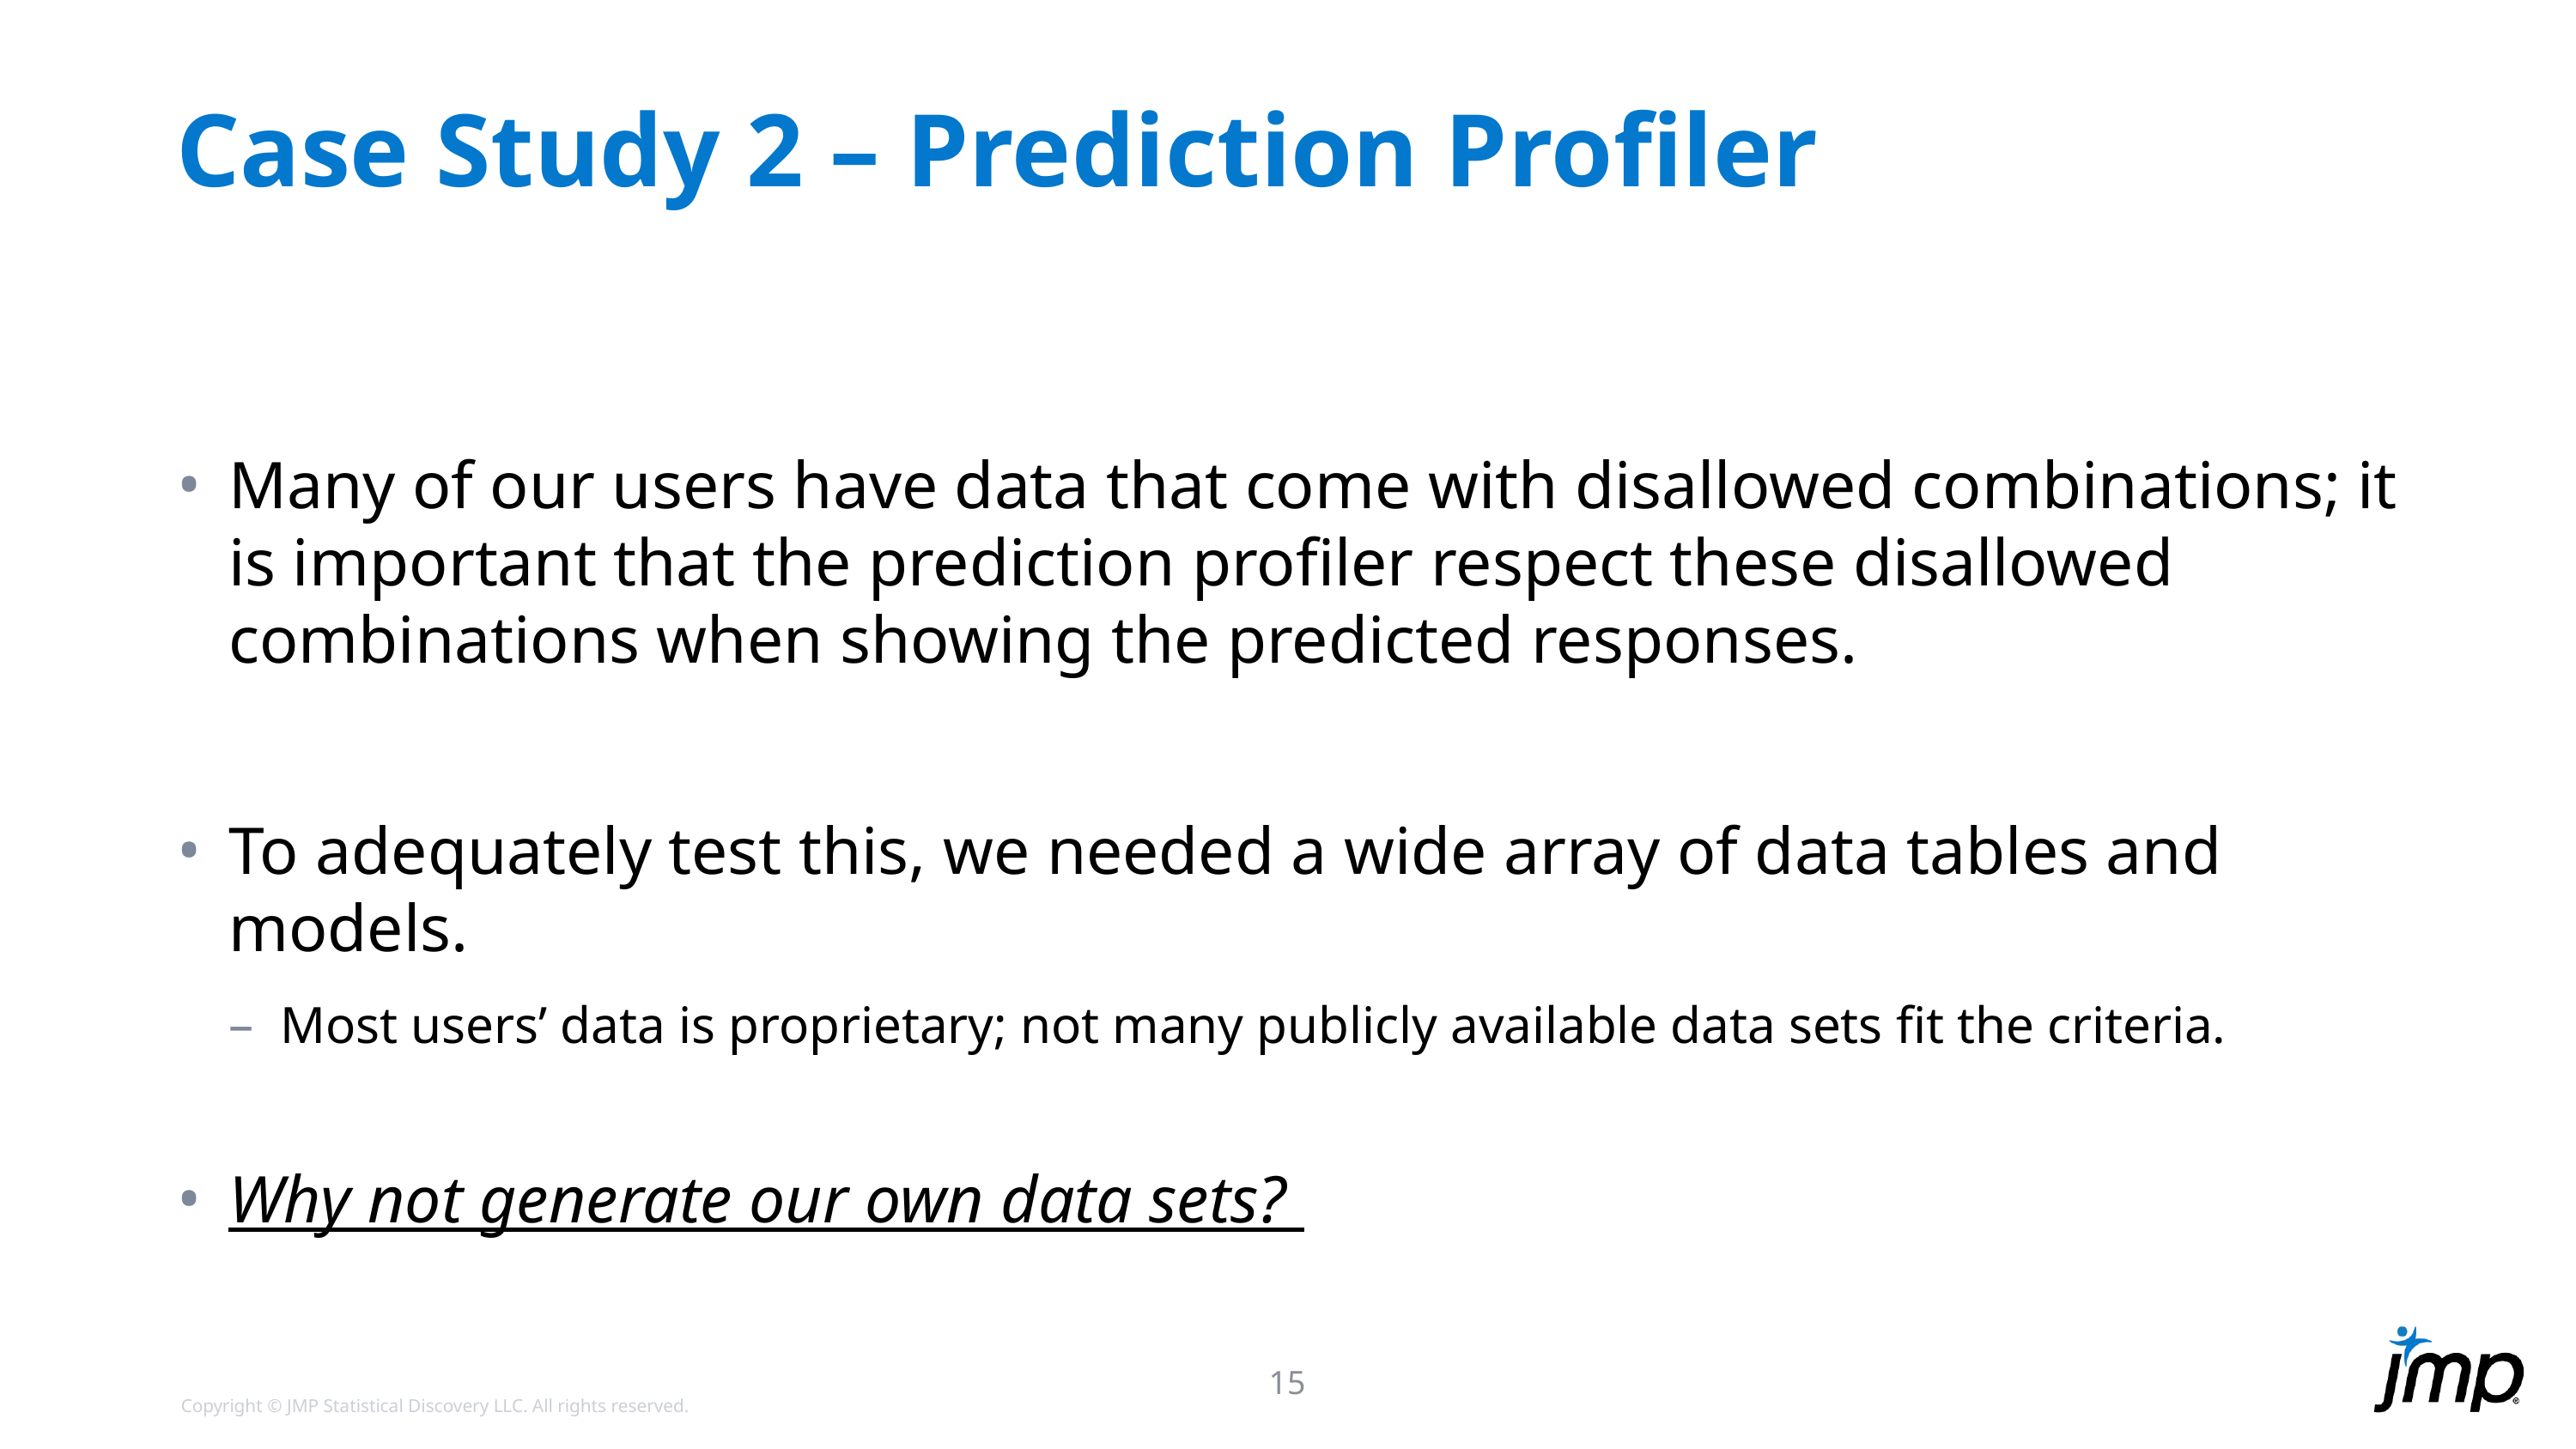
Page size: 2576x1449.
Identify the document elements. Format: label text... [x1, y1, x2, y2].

picture [2370, 1322, 2526, 1416]
list Many of our users have data that come with disallowed combinations; it is important that the prediction profiler respect these disallowed combinations when showing the predicted responses. To adequately test this, we needed a wide array of data tables and models. Most users’ data is proprietary; not many publicly available data sets fit the criteria. Why not generate our own data sets? [177, 337, 2399, 1305]
slide_number 15 [997, 1345, 1577, 1423]
title Case Study 2 – Prediction Profiler [176, 100, 2398, 209]
